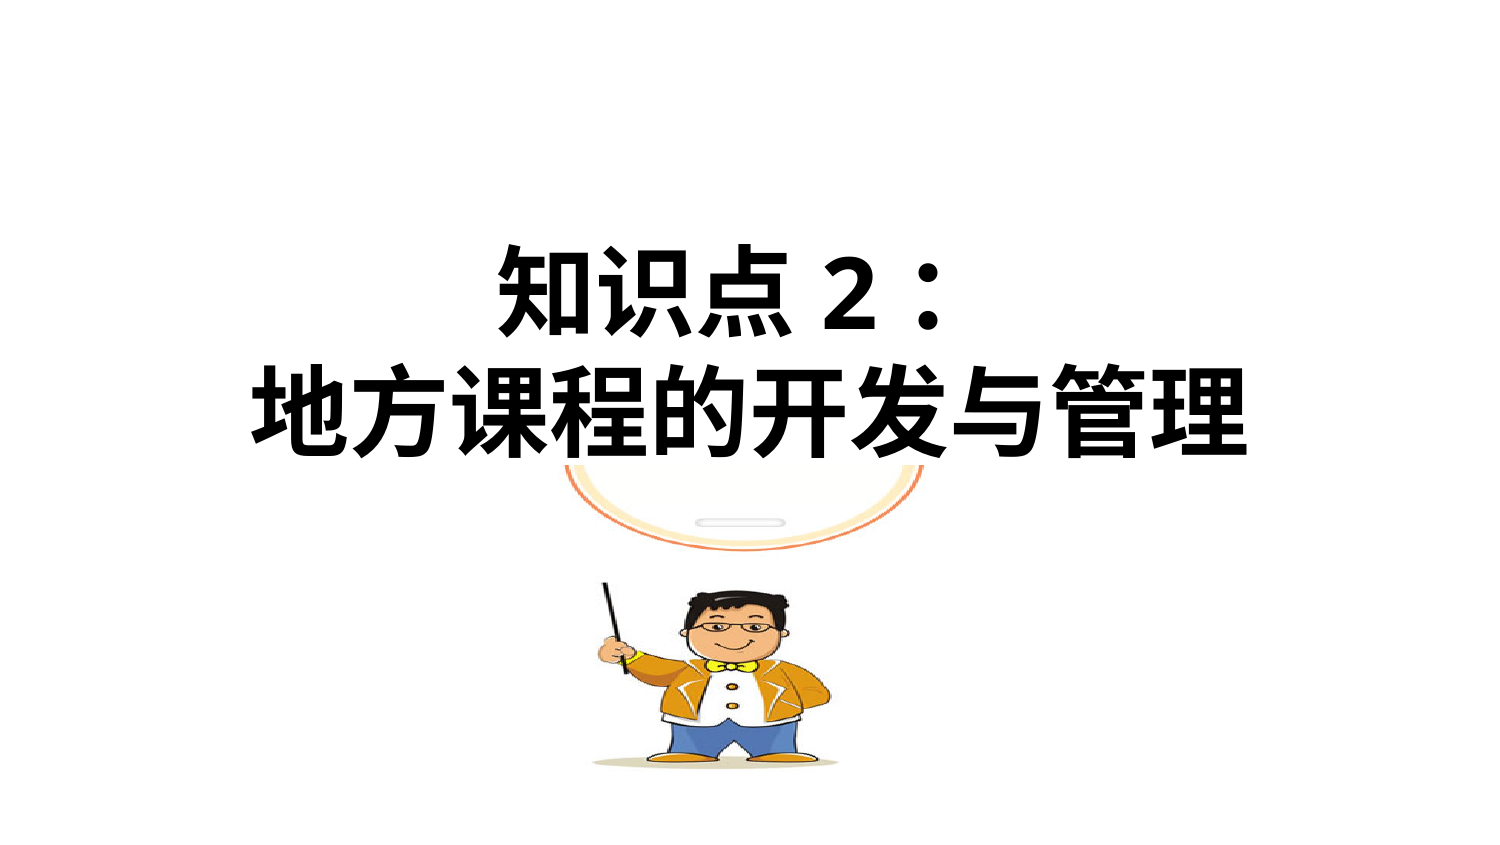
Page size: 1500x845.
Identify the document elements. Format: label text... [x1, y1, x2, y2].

picture [522, 465, 926, 788]
title 知识点2： 地方课程的开发与管理 [40, 234, 1460, 466]
